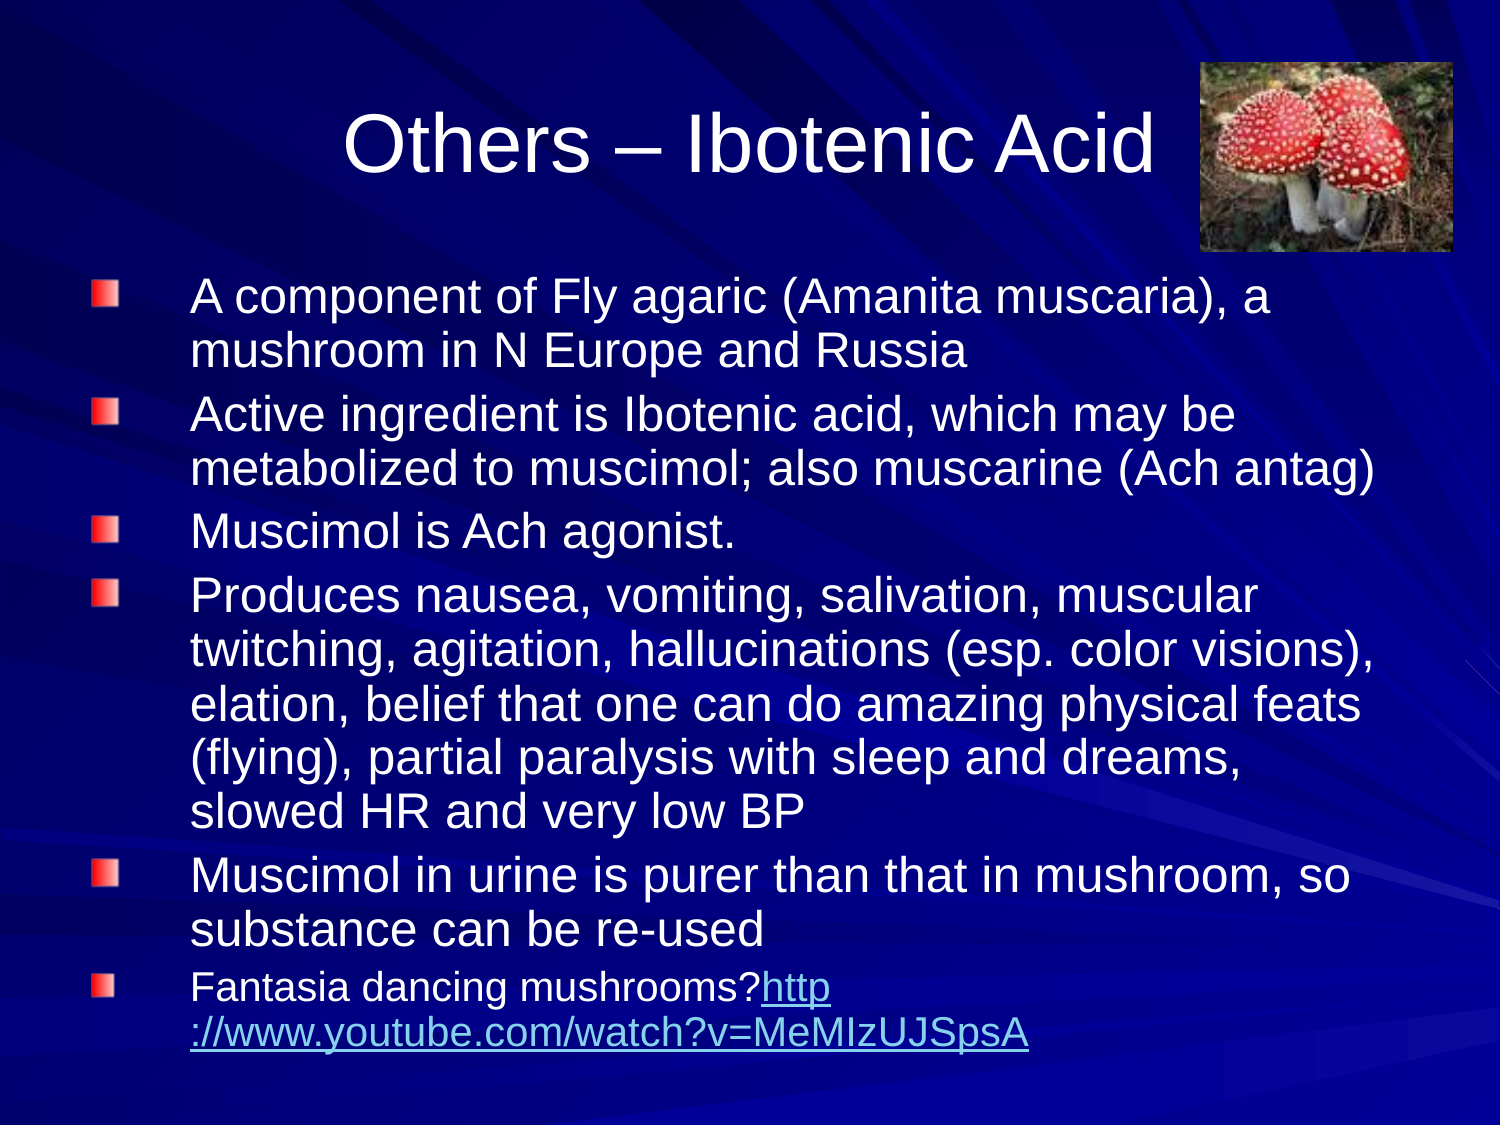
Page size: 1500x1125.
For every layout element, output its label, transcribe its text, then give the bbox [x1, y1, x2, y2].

picture [90, 577, 122, 610]
title Others – Ibotenic Acid [74, 45, 1426, 234]
picture [90, 857, 122, 890]
picture [1199, 62, 1454, 252]
picture [90, 396, 122, 428]
picture [90, 514, 122, 546]
picture [90, 278, 122, 310]
list A component of Fly agaric (Amanita muscaria), a mushroom in N Europe and Russia Active ingredient is Ibotenic acid, which may be metabolized to muscimol; also muscarine (Ach antag) Muscimol is Ach agonist. Produces nausea, vomiting, salivation, muscular twitching, agitation, hallucinations (esp. color visions), elation, belief that one can do amazing physical feats (flying), partial paralysis with sleep and dreams, slowed HR and very low BP Muscimol in urine is purer than that in mushroom, so substance can be re-used Fantasia dancing mushrooms?http://www.youtube.com/watch?v=MeMIzUJSpsA [74, 262, 1426, 1006]
picture [90, 972, 117, 1000]
